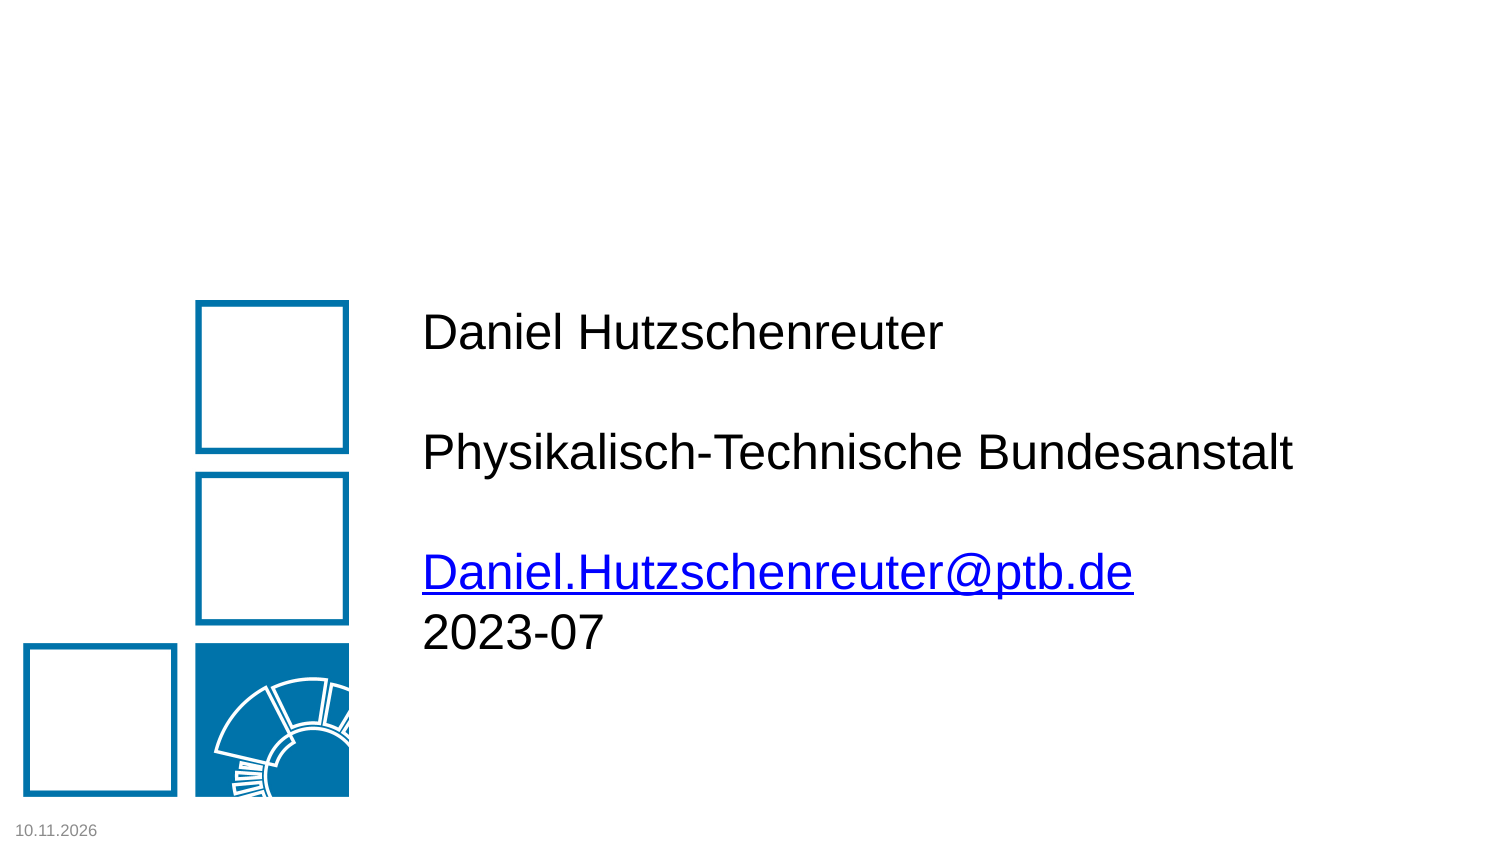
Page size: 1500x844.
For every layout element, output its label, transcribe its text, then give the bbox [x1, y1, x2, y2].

picture [242, 791, 265, 797]
text_box Daniel Hutzschenreuter Physikalisch-Technische Bundesanstalt Daniel.Hutzschenreuter@ptb.de 2023-07 [407, 291, 1353, 667]
picture [272, 678, 327, 728]
picture [323, 683, 349, 731]
picture [23, 300, 349, 797]
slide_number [0, 815, 650, 844]
picture [215, 687, 349, 797]
picture [233, 762, 263, 797]
picture [202, 307, 342, 447]
picture [31, 650, 170, 790]
picture [202, 479, 342, 619]
picture [342, 722, 349, 738]
